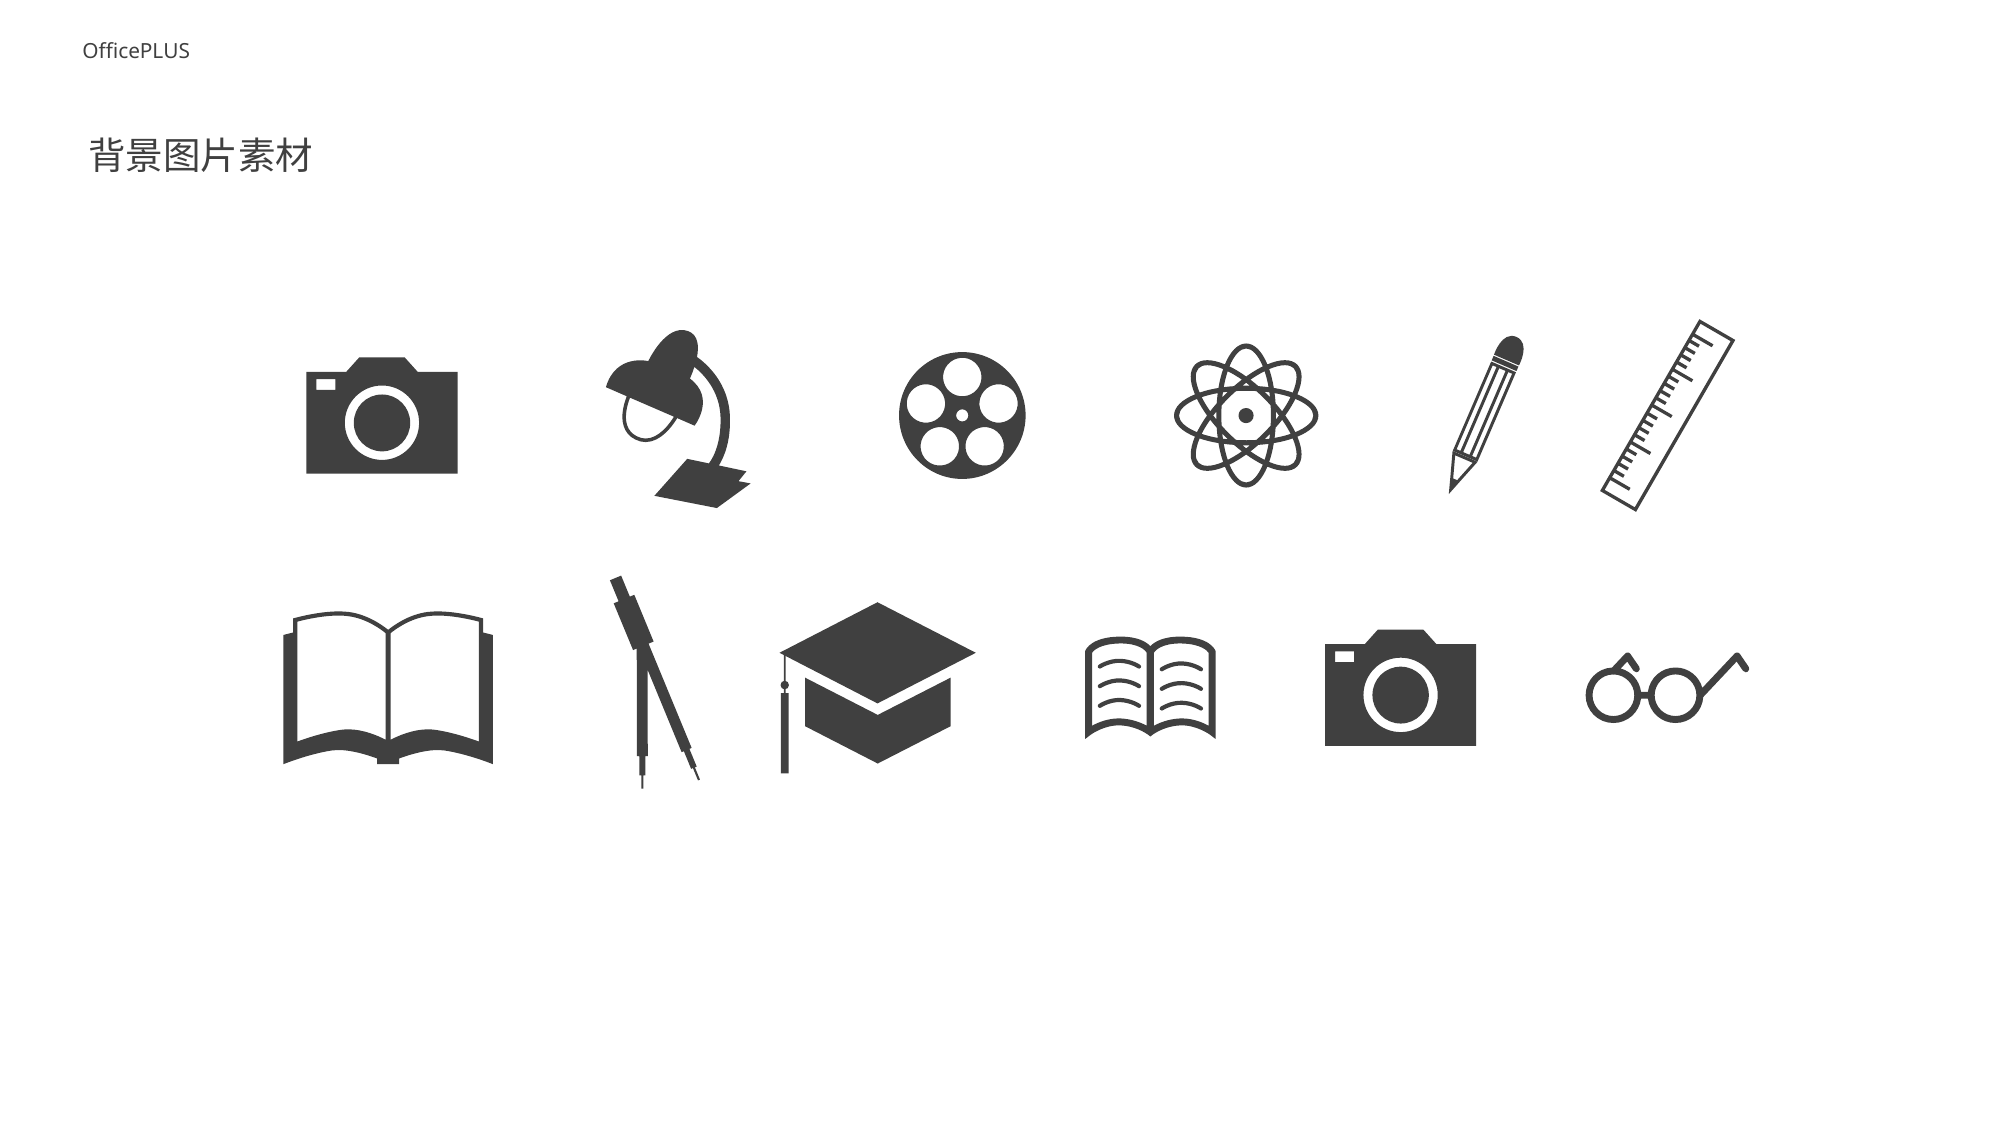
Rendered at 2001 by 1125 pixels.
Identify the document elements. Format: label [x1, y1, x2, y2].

text_box [1325, 629, 1477, 746]
text_box [609, 575, 700, 789]
text_box [1600, 319, 1736, 512]
text_box [779, 602, 976, 774]
text_box [605, 330, 751, 509]
text_box [306, 357, 458, 474]
text_box [1085, 636, 1216, 739]
text_box [283, 611, 493, 765]
text_box [1466, 330, 1499, 502]
text_box [1585, 652, 1750, 724]
text_box [1173, 343, 1319, 488]
text_box [899, 352, 1026, 479]
